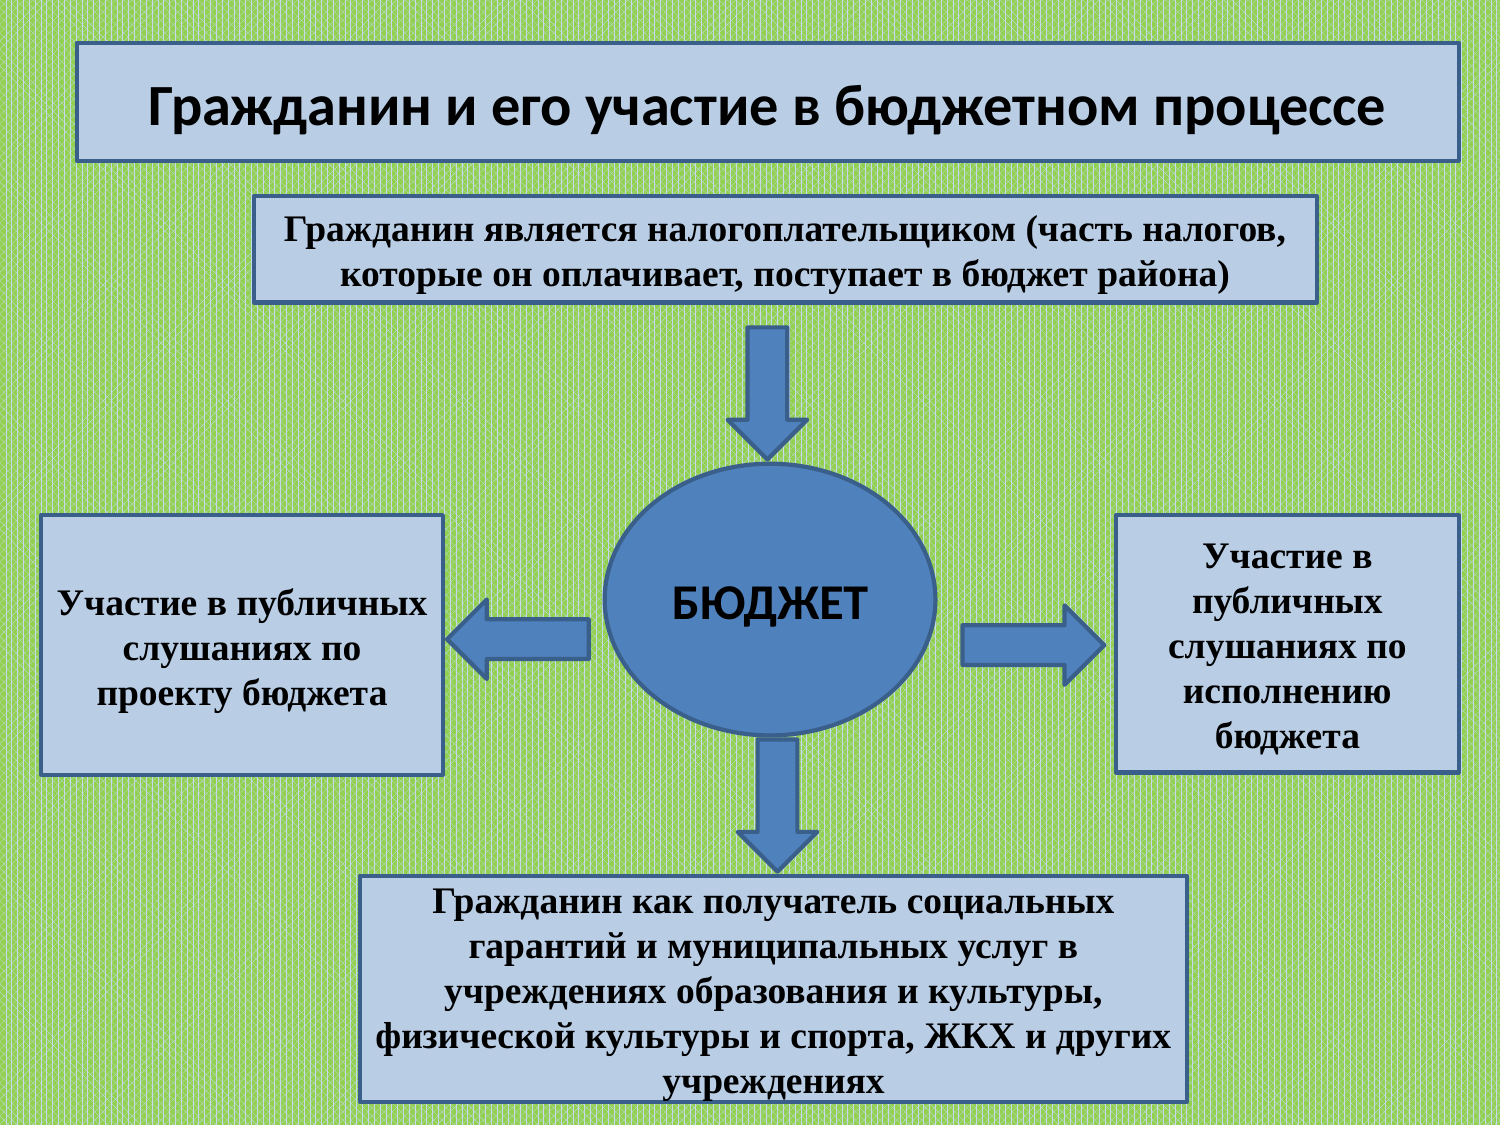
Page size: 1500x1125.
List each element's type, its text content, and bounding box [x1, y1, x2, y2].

text_box Гражданин является налогоплательщиком (часть налогов, которые он оплачивает, поступает в бюджет района) [252, 194, 1319, 305]
text_box [735, 737, 820, 874]
text_box [725, 325, 810, 462]
text_box БЮДЖЕТ [602, 461, 938, 738]
text_box Гражданин и его участие в бюджетном процессе [75, 41, 1461, 163]
text_box [444, 597, 591, 681]
text_box Участие в публичных слушаниях по проекту бюджета [39, 513, 445, 777]
text_box Участие в публичных слушаниях по исполнению бюджета [1114, 513, 1461, 775]
text_box Гражданин как получатель социальных гарантий и муниципальных услуг в учреждениях образования и культуры, физической культуры и спорта, ЖКХ и других учреждениях [358, 874, 1189, 1104]
text_box [960, 603, 1107, 687]
